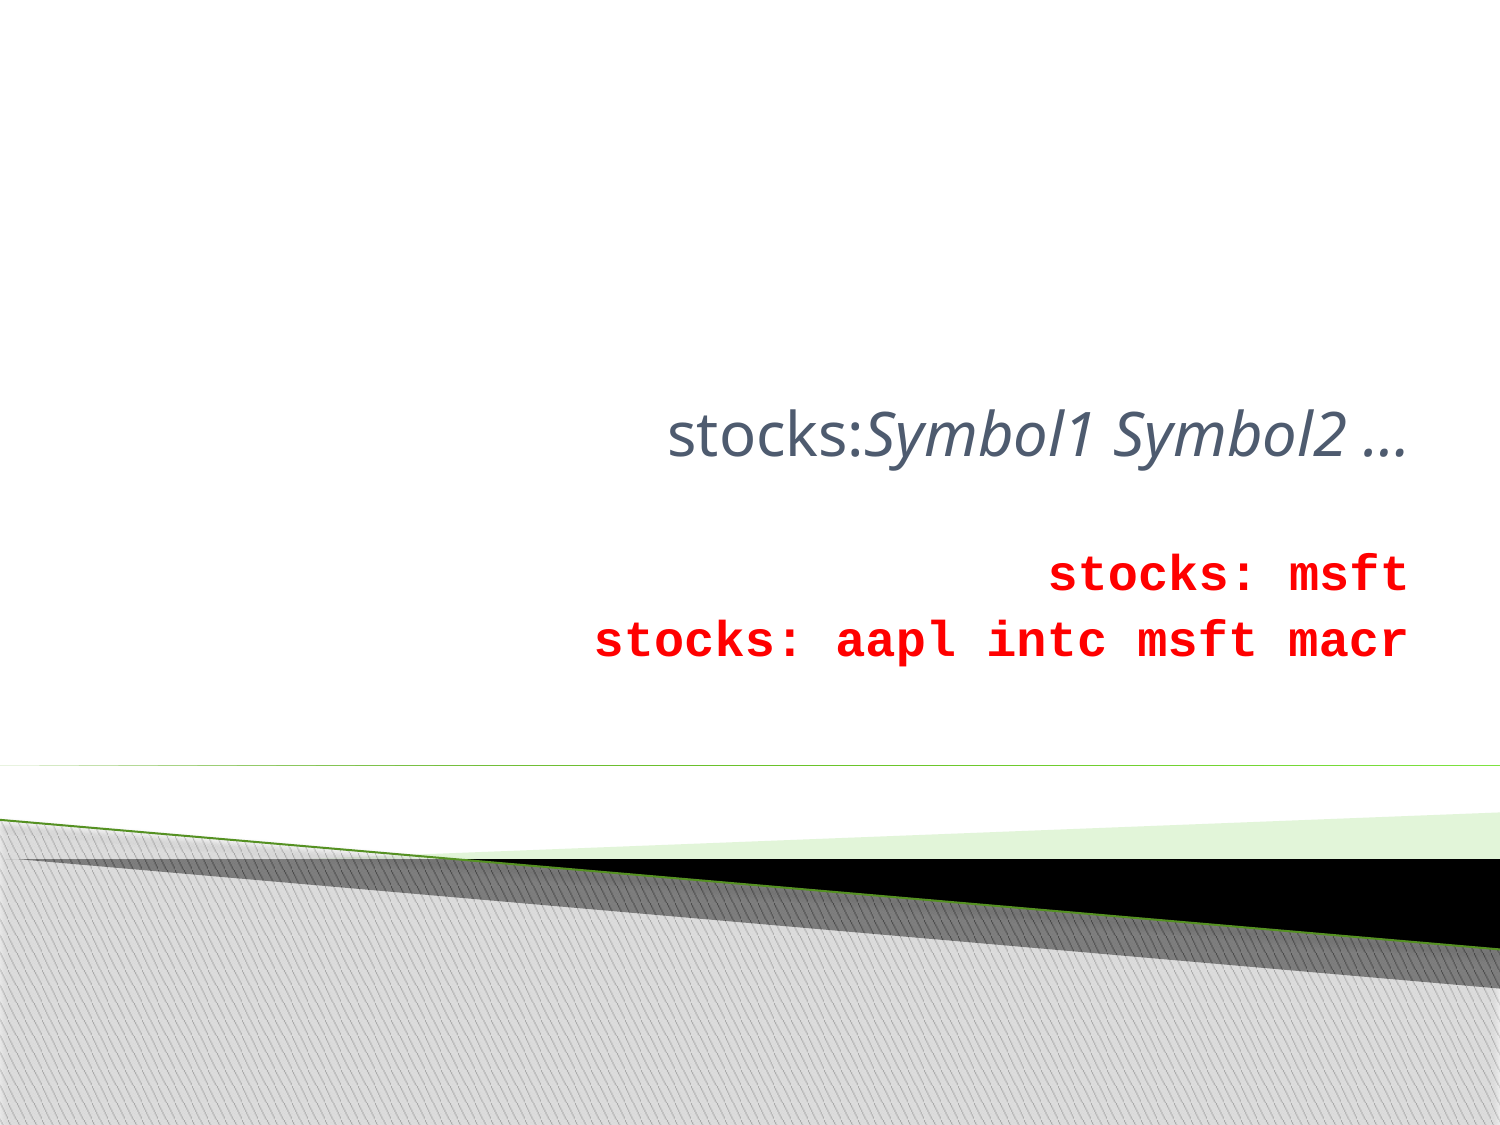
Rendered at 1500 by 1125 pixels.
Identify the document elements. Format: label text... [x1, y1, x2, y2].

picture [5, 859, 1500, 989]
subtitle stocks:Symbol1 Symbol2 … stocks: msft stocks: aapl intc msft macr [75, 387, 1425, 675]
